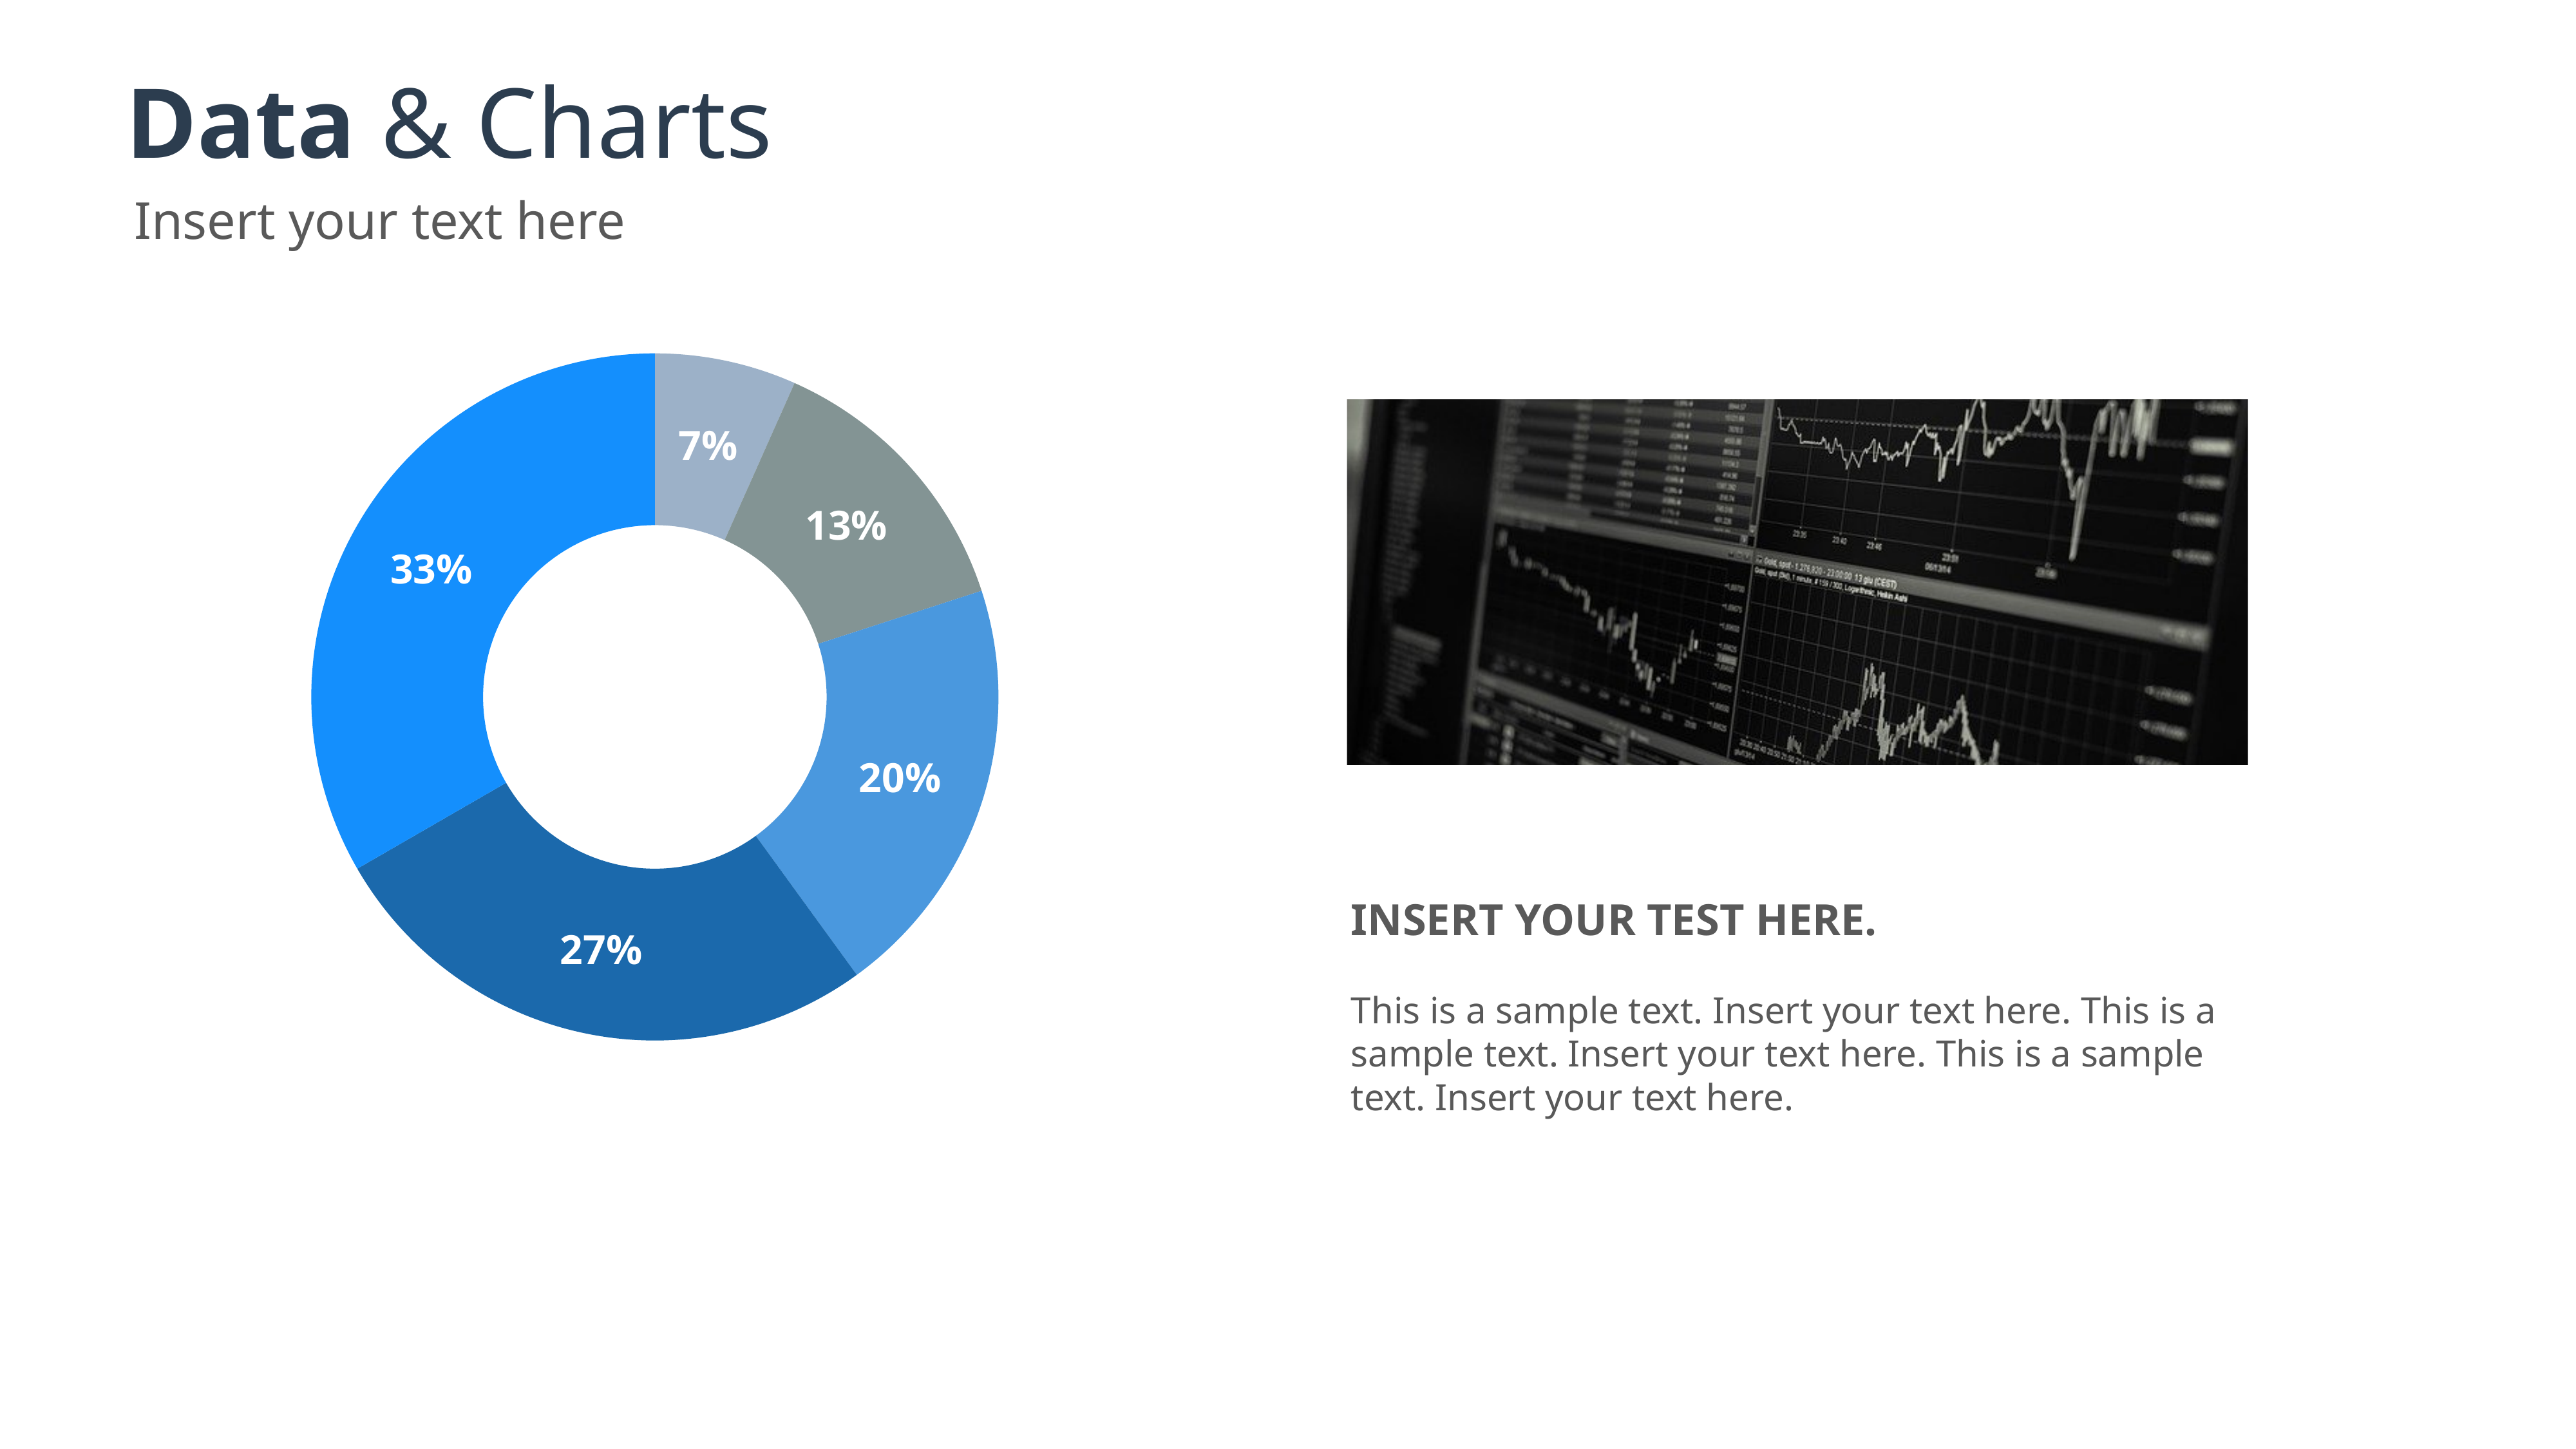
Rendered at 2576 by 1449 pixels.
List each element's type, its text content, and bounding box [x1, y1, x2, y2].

chart [75, 55, 1203, 1294]
text_box INSERT YOUR TEST HERE. This is a sample text. Insert your text here. This is a sample text. Insert your text here. This is a sample text. Insert your text here. [1345, 887, 2250, 1123]
picture [1347, 399, 2248, 765]
